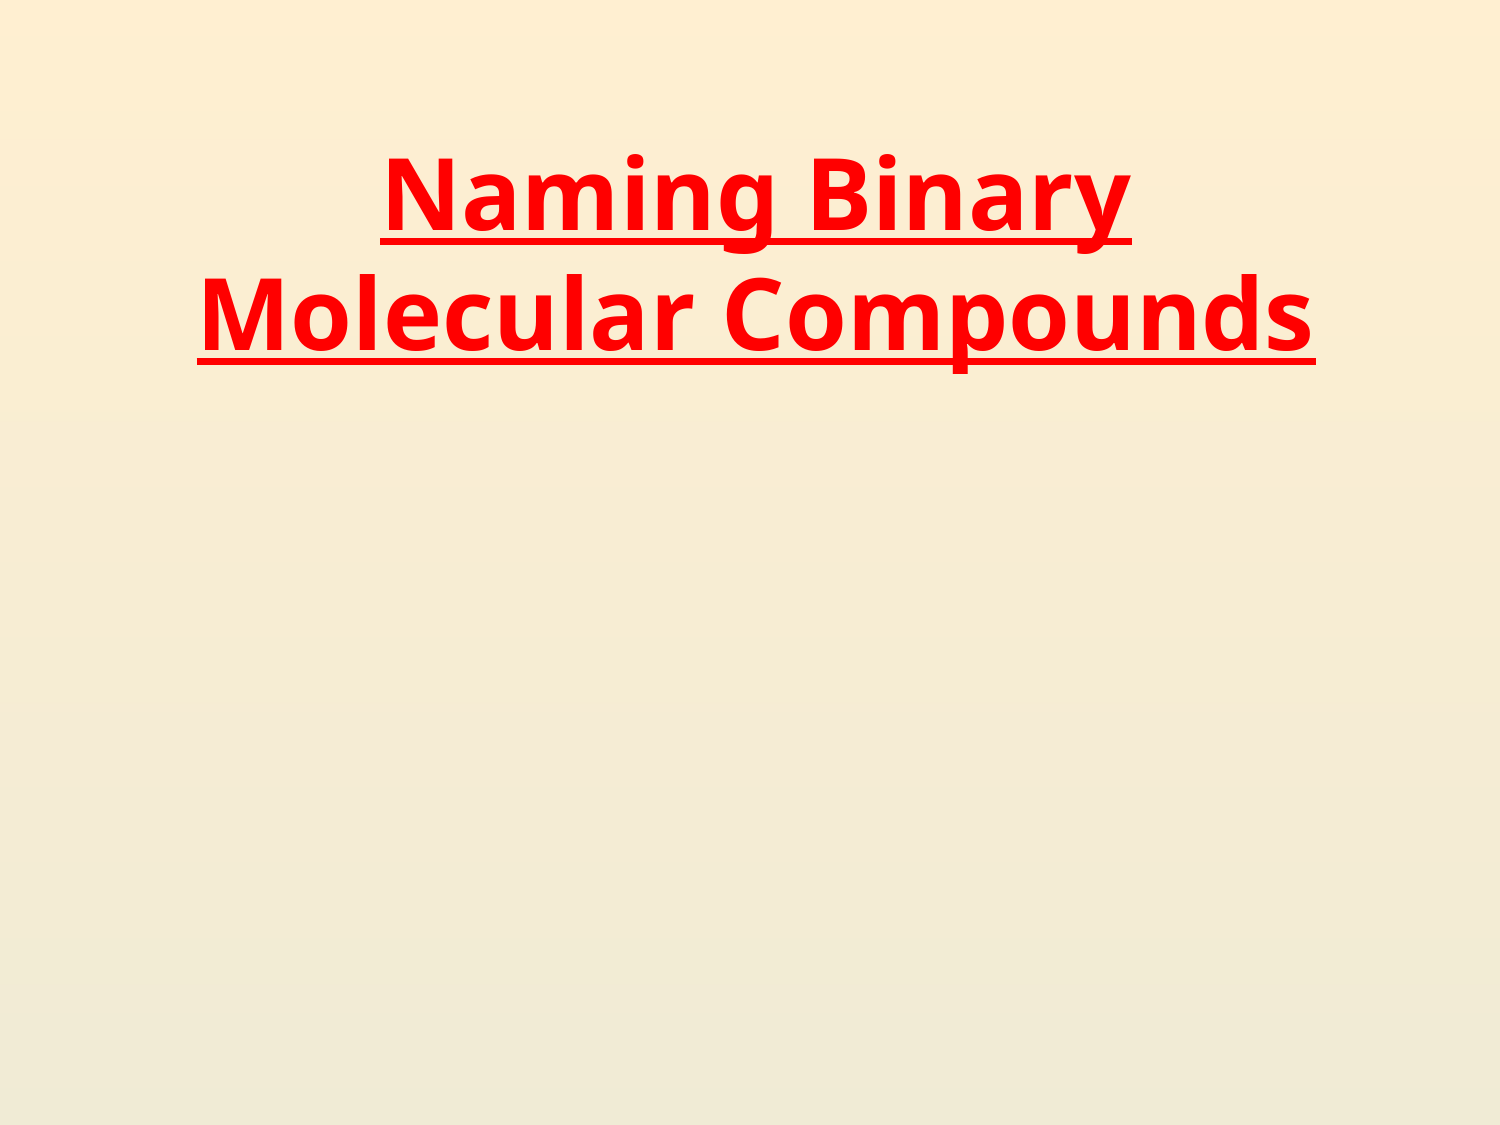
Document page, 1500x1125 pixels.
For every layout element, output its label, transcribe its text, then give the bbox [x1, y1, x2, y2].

title Naming Binary Molecular Compounds [149, 99, 1363, 401]
